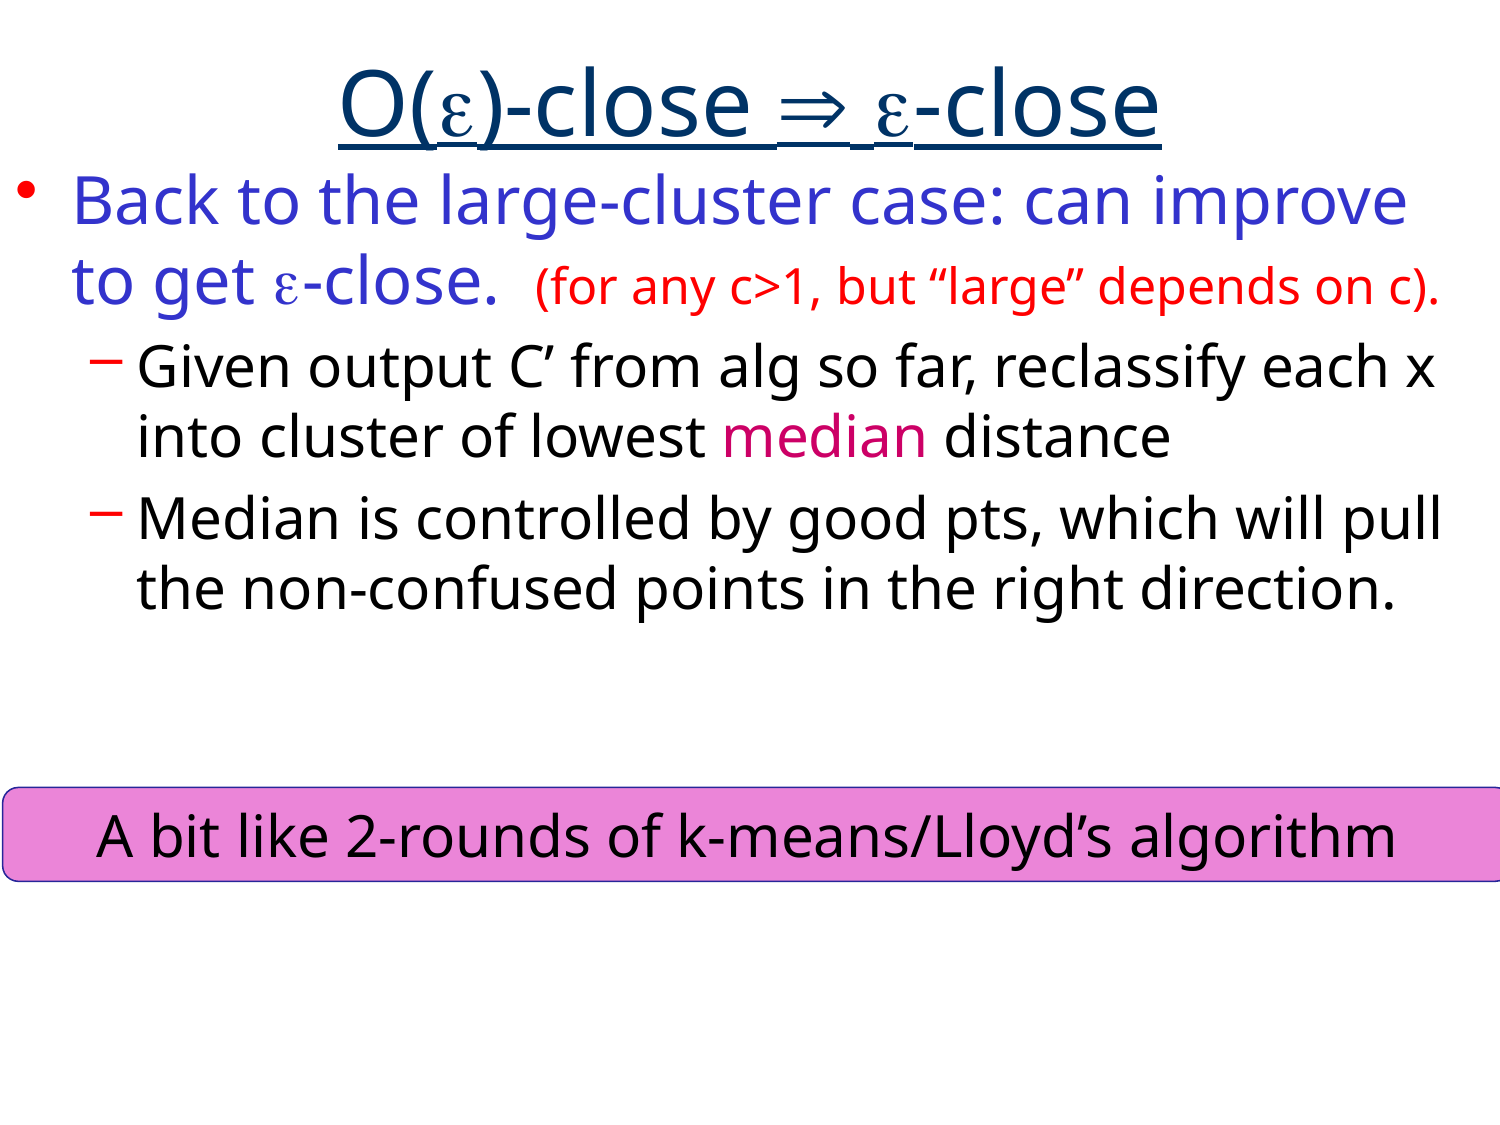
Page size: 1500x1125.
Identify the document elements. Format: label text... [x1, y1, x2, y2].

list Back to the large-cluster case: can improve to get -close. (for any c>1, but “large” depends on c). Given output C’ from alg so far, reclassify each x into cluster of lowest median distance Median is controlled by good pts, which will pull the non-confused points in the right direction. [0, 176, 1500, 688]
title O()-close  -close [0, 24, 1500, 176]
text_box A bit like 2-rounds of k-means/Lloyd’s algorithm [2, 787, 1500, 882]
